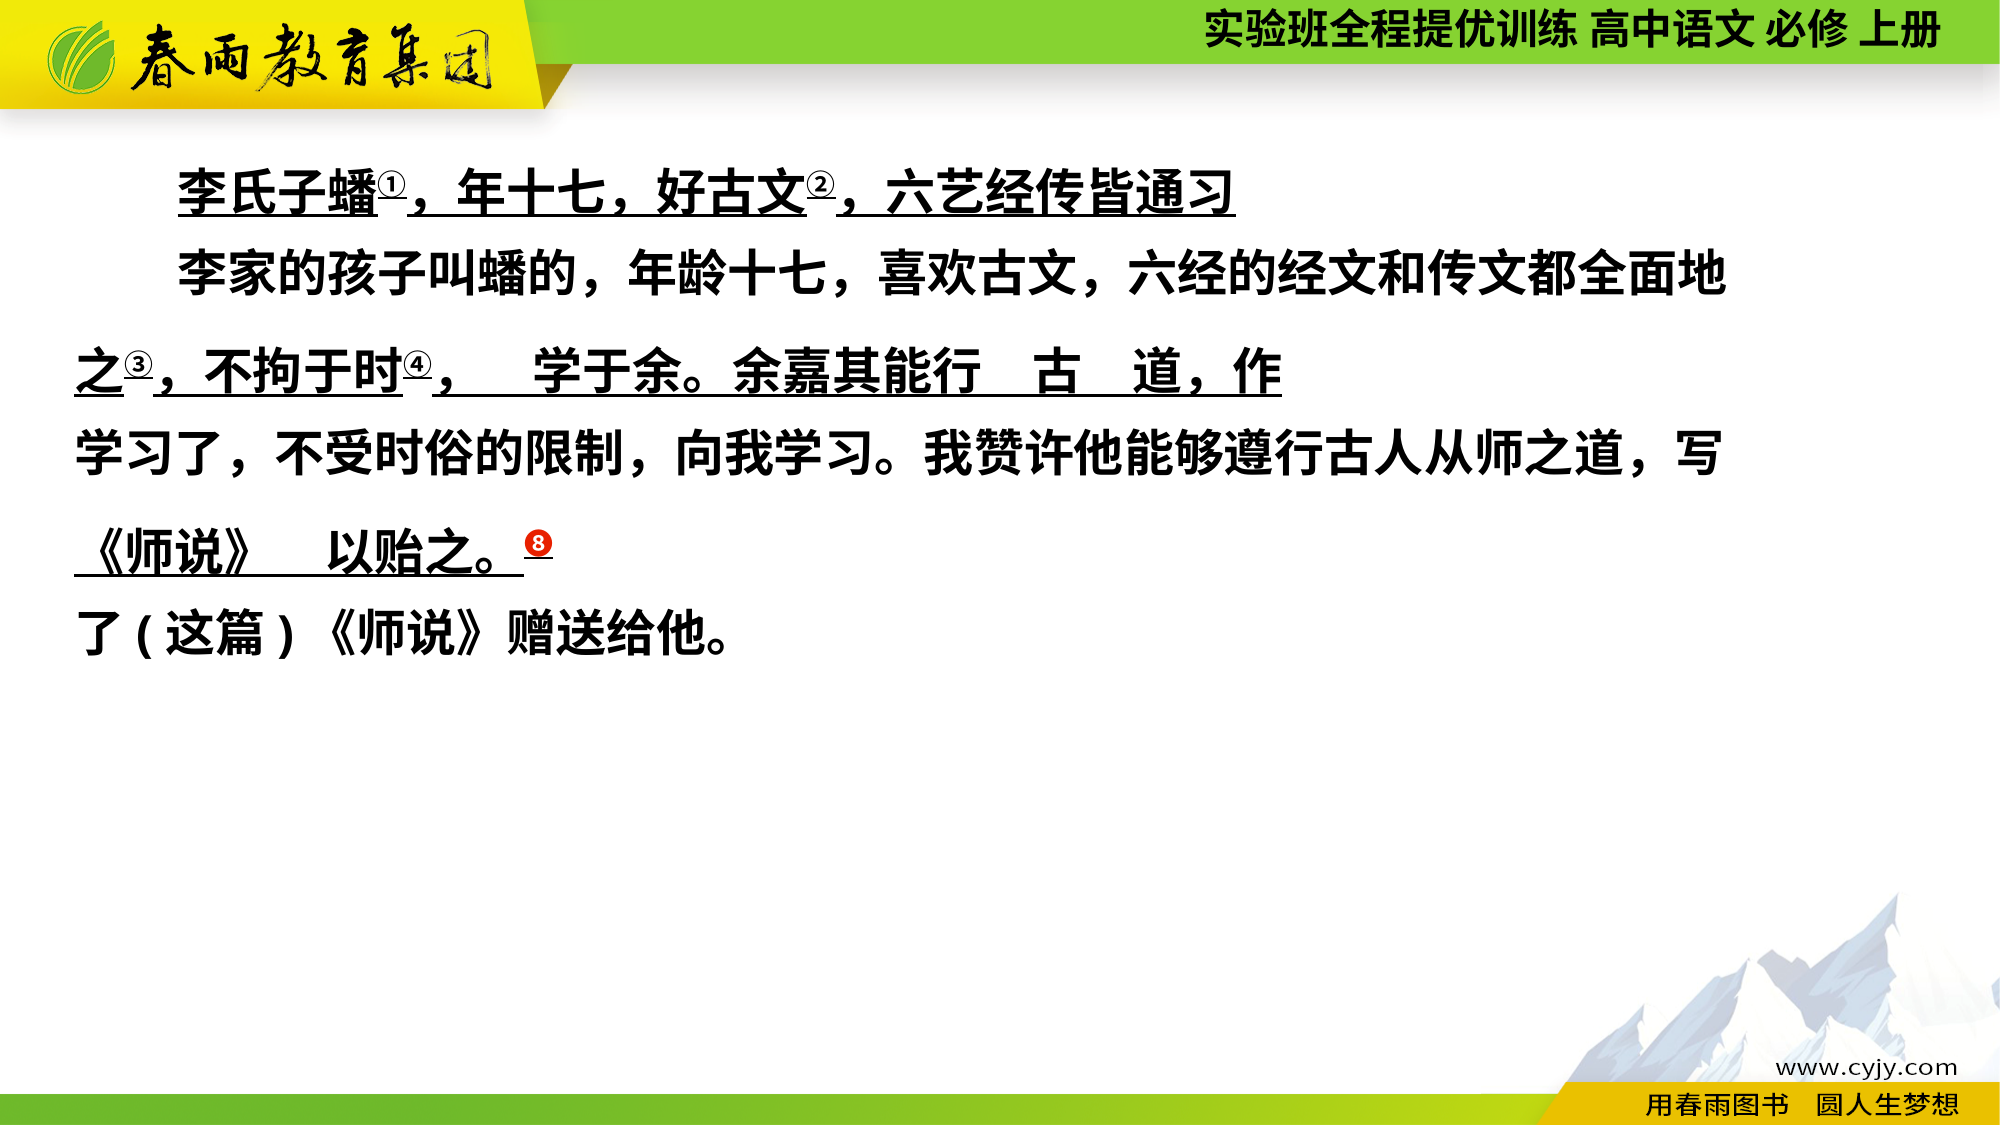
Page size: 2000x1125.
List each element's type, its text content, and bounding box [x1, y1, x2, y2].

picture [0, 0, 2000, 1125]
text_box 李家的孩子叫蟠的，年龄十七，喜欢古文，六经的经文和传文都全面地 学习了，不受时俗的限制，向我学习。我赞许他能够遵行古人从师之道，写 了(这篇)《师说》赠送给他。 [59, 203, 1944, 669]
